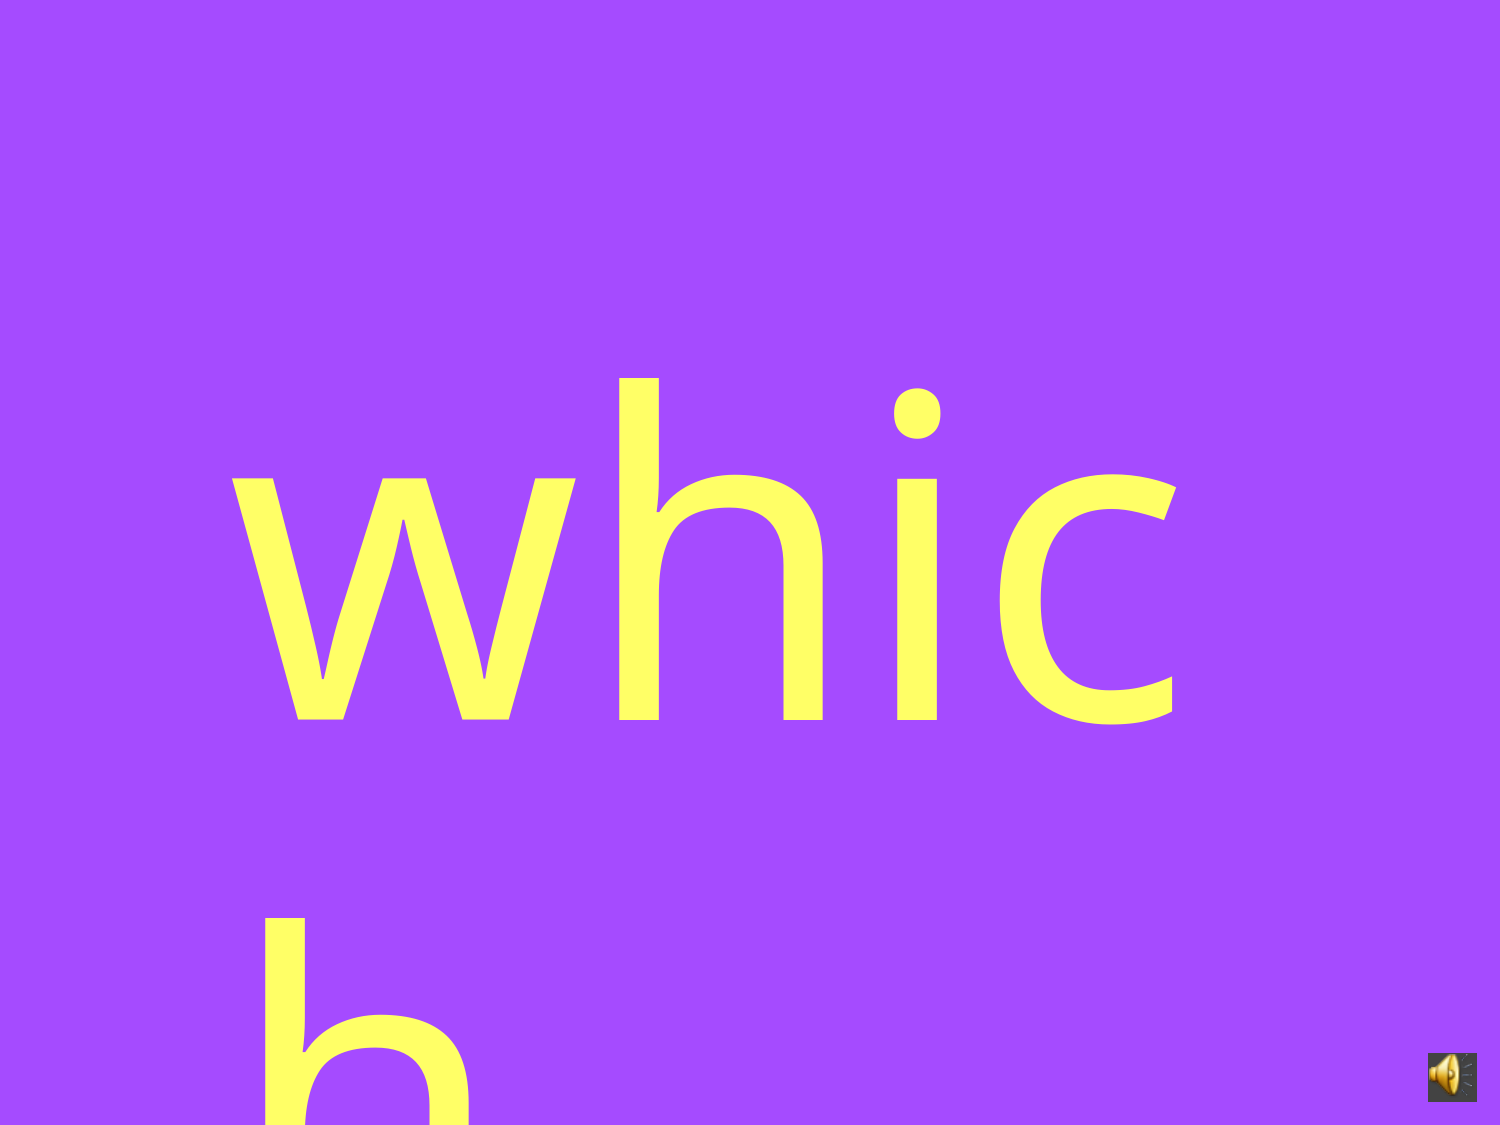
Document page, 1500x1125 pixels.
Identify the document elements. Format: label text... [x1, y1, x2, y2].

subtitle which [212, 262, 1450, 763]
picture [1427, 1052, 1478, 1103]
